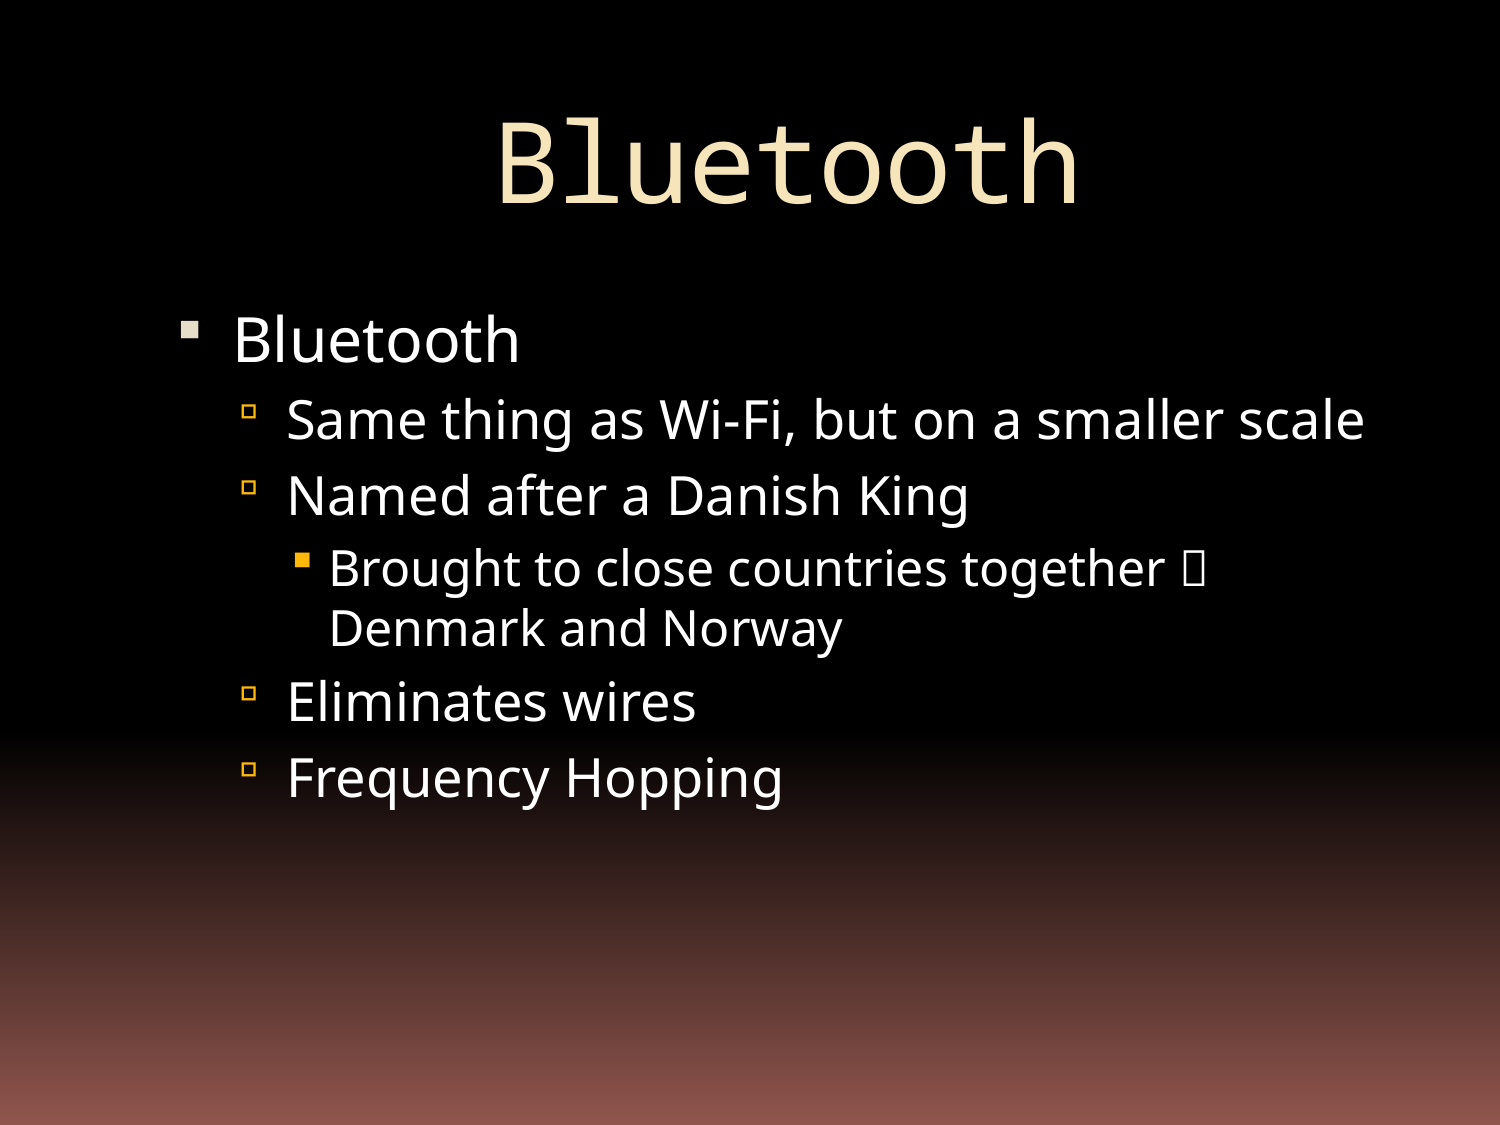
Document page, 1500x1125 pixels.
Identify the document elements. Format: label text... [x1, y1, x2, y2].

list Bluetooth Same thing as Wi-Fi, but on a smaller scale Named after a Danish King Brought to close countries together  Denmark and Norway Eliminates wires Frequency Hopping [150, 292, 1425, 1043]
title Bluetooth [150, 83, 1425, 234]
